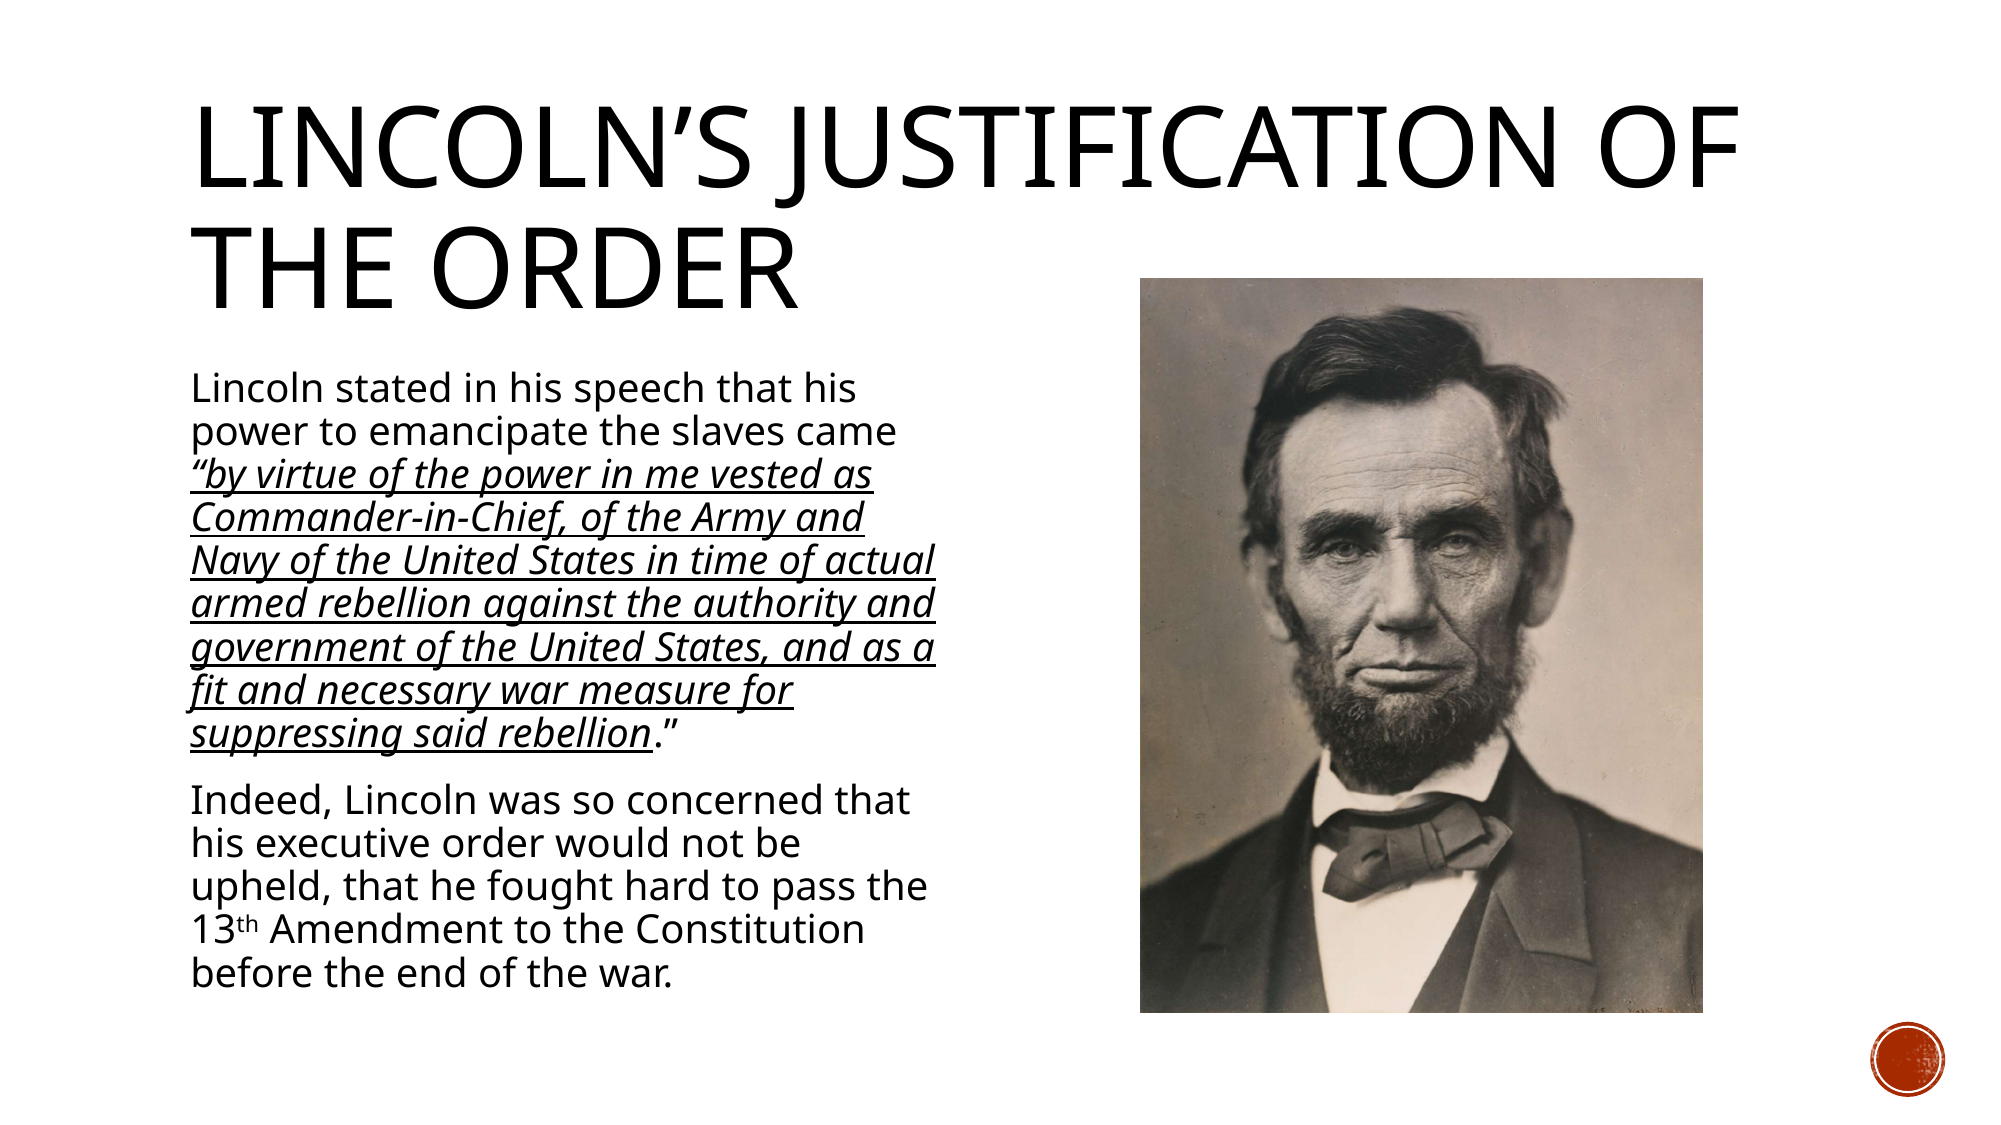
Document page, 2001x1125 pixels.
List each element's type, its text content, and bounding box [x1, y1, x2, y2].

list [1143, 282, 1701, 1011]
title Lincoln’s Justification of the Order [175, 79, 1826, 344]
list Lincoln stated in his speech that his power to emancipate the slaves came “by virtue of the power in me vested as Commander-in-Chief, of the Army and Navy of the United States in time of actual armed rebellion against the authority and government of the United States, and as a fit and necessary war measure for suppressing said rebellion.” Indeed, Lincoln was so concerned that his executive order would not be upheld, that he fought hard to pass the 13th Amendment to the Constitution before the end of the war. [175, 360, 956, 1013]
